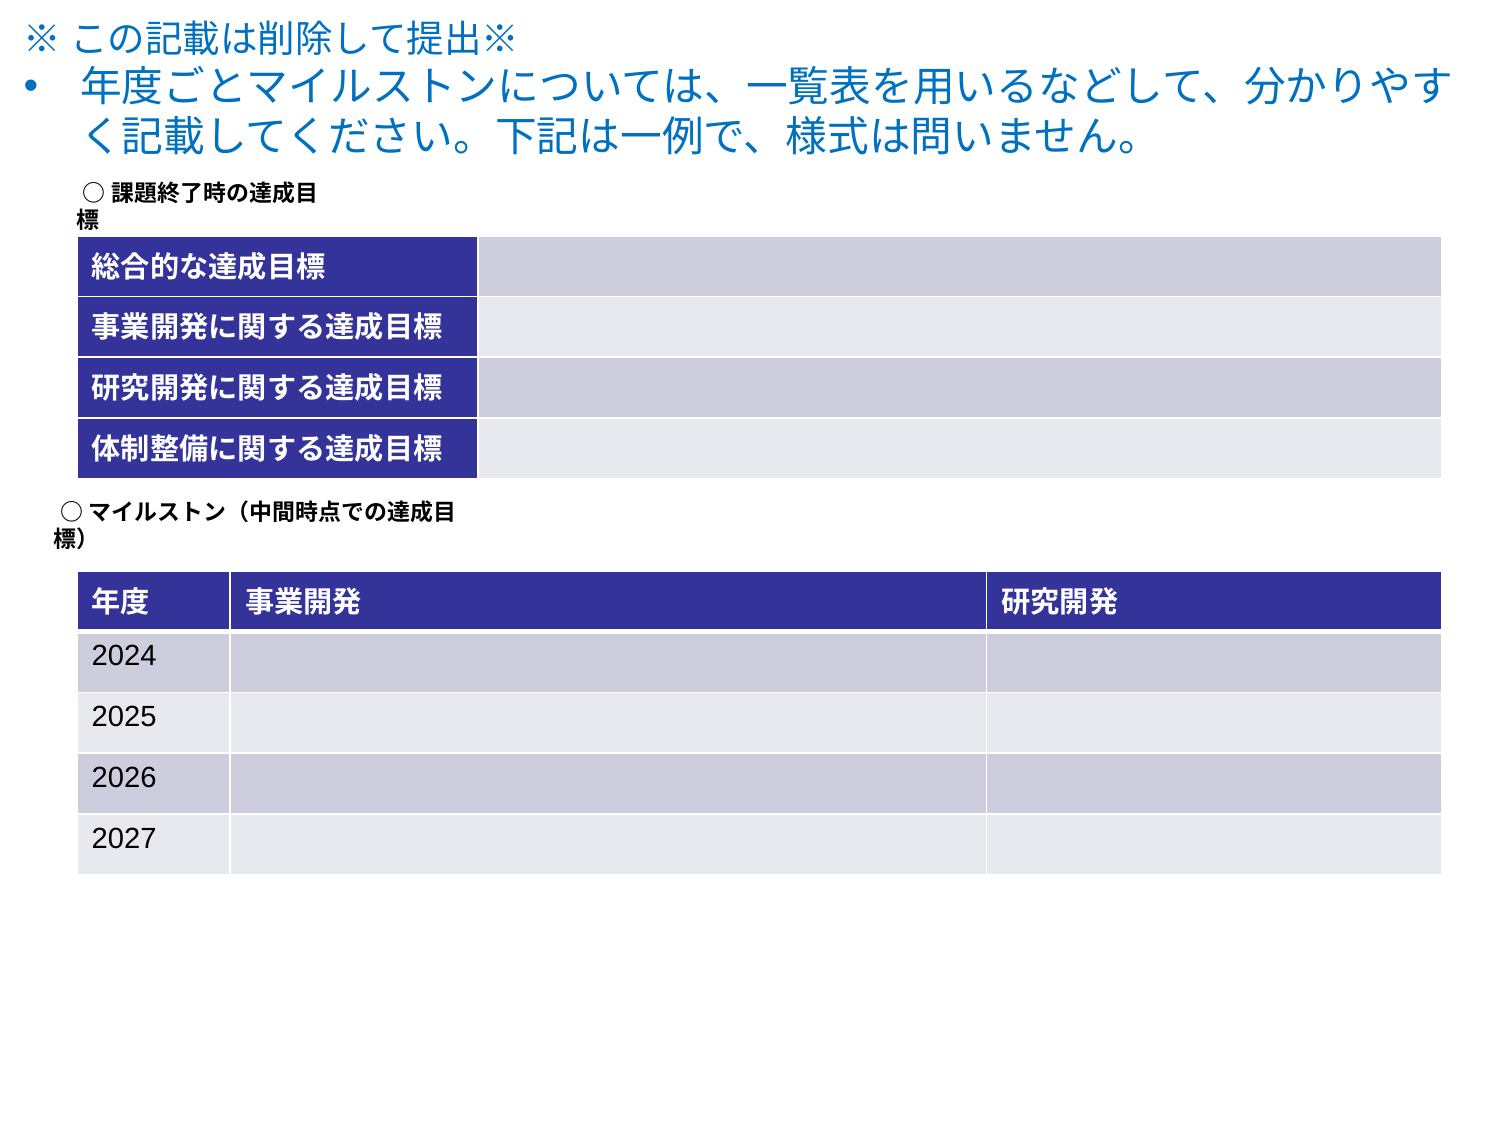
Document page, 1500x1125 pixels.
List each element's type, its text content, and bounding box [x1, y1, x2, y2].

table_header [479, 237, 1441, 296]
table_cell [231, 693, 986, 752]
table_cell 体制整備に関する達成目標 [78, 419, 477, 478]
table_cell [479, 419, 1441, 478]
table_cell [987, 754, 1441, 813]
table_cell [987, 634, 1441, 692]
table_cell 2024 [78, 634, 229, 692]
table_cell 事業開発に関する達成目標 [78, 297, 477, 356]
table_cell [479, 358, 1441, 417]
text_box ○課題終了時の達成目標 [60, 184, 350, 228]
table_cell 2025 [78, 693, 229, 752]
text_box ※この記載は削除して提出※ 年度ごとマイルストンについては、一覧表を用いるなどして、分かりやすく記載してください。下記は一例で、様式は問いません。 [8, 7, 1492, 457]
table_cell [987, 693, 1441, 752]
text_box ○マイルストン（中間時点での達成目標） [38, 503, 511, 546]
table_header 事業開発 [231, 572, 986, 629]
table_cell [479, 297, 1441, 356]
table_cell [987, 815, 1441, 874]
table_header 研究開発 [987, 572, 1441, 629]
table_cell 2026 [78, 754, 229, 813]
table_cell [231, 754, 986, 813]
table_cell 研究開発に関する達成目標 [78, 358, 477, 417]
table_cell [231, 634, 986, 692]
table_cell [231, 815, 986, 874]
table_cell 2027 [78, 815, 229, 874]
table_header 総合的な達成目標 [78, 237, 477, 296]
table_header 年度 [78, 572, 229, 629]
